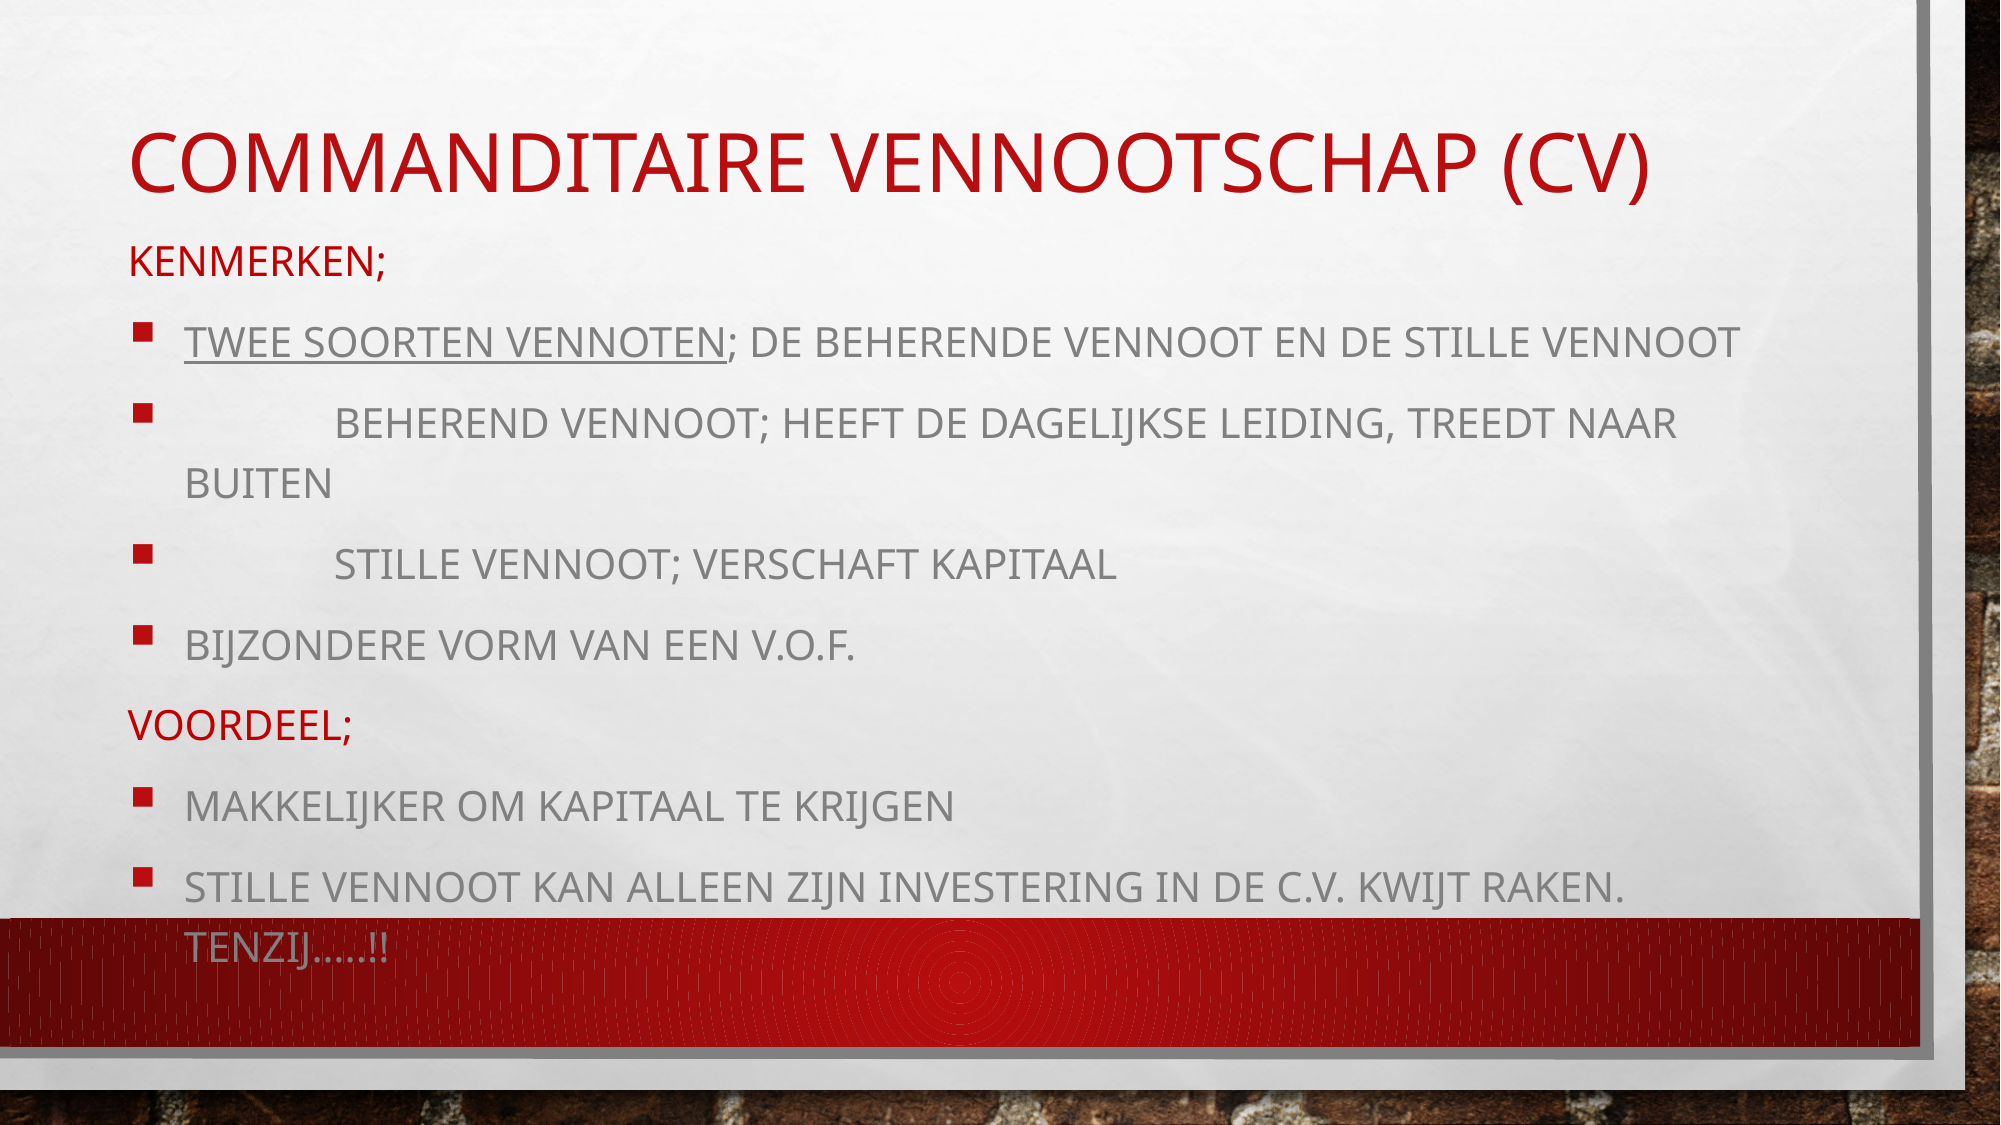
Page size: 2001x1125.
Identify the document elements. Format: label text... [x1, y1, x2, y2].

title Commanditaire vennootschap (CV) [112, 112, 1818, 217]
picture [0, 0, 2000, 1125]
list Kenmerken; Twee soorten vennoten; de beherende vennoot en de stille vennoot Beherend vennoot; heeft de dagelijkse leiding, treedt naar buiten stille vennoot; verschaft kapitaal Bijzondere vorm van een V.O.F. Voordeel; Makkelijker om kapitaal te krijgen Stille vennoot kan alleen zijn investering in de C.V. kwijt raken. Tenzij…..!! [112, 217, 1818, 883]
